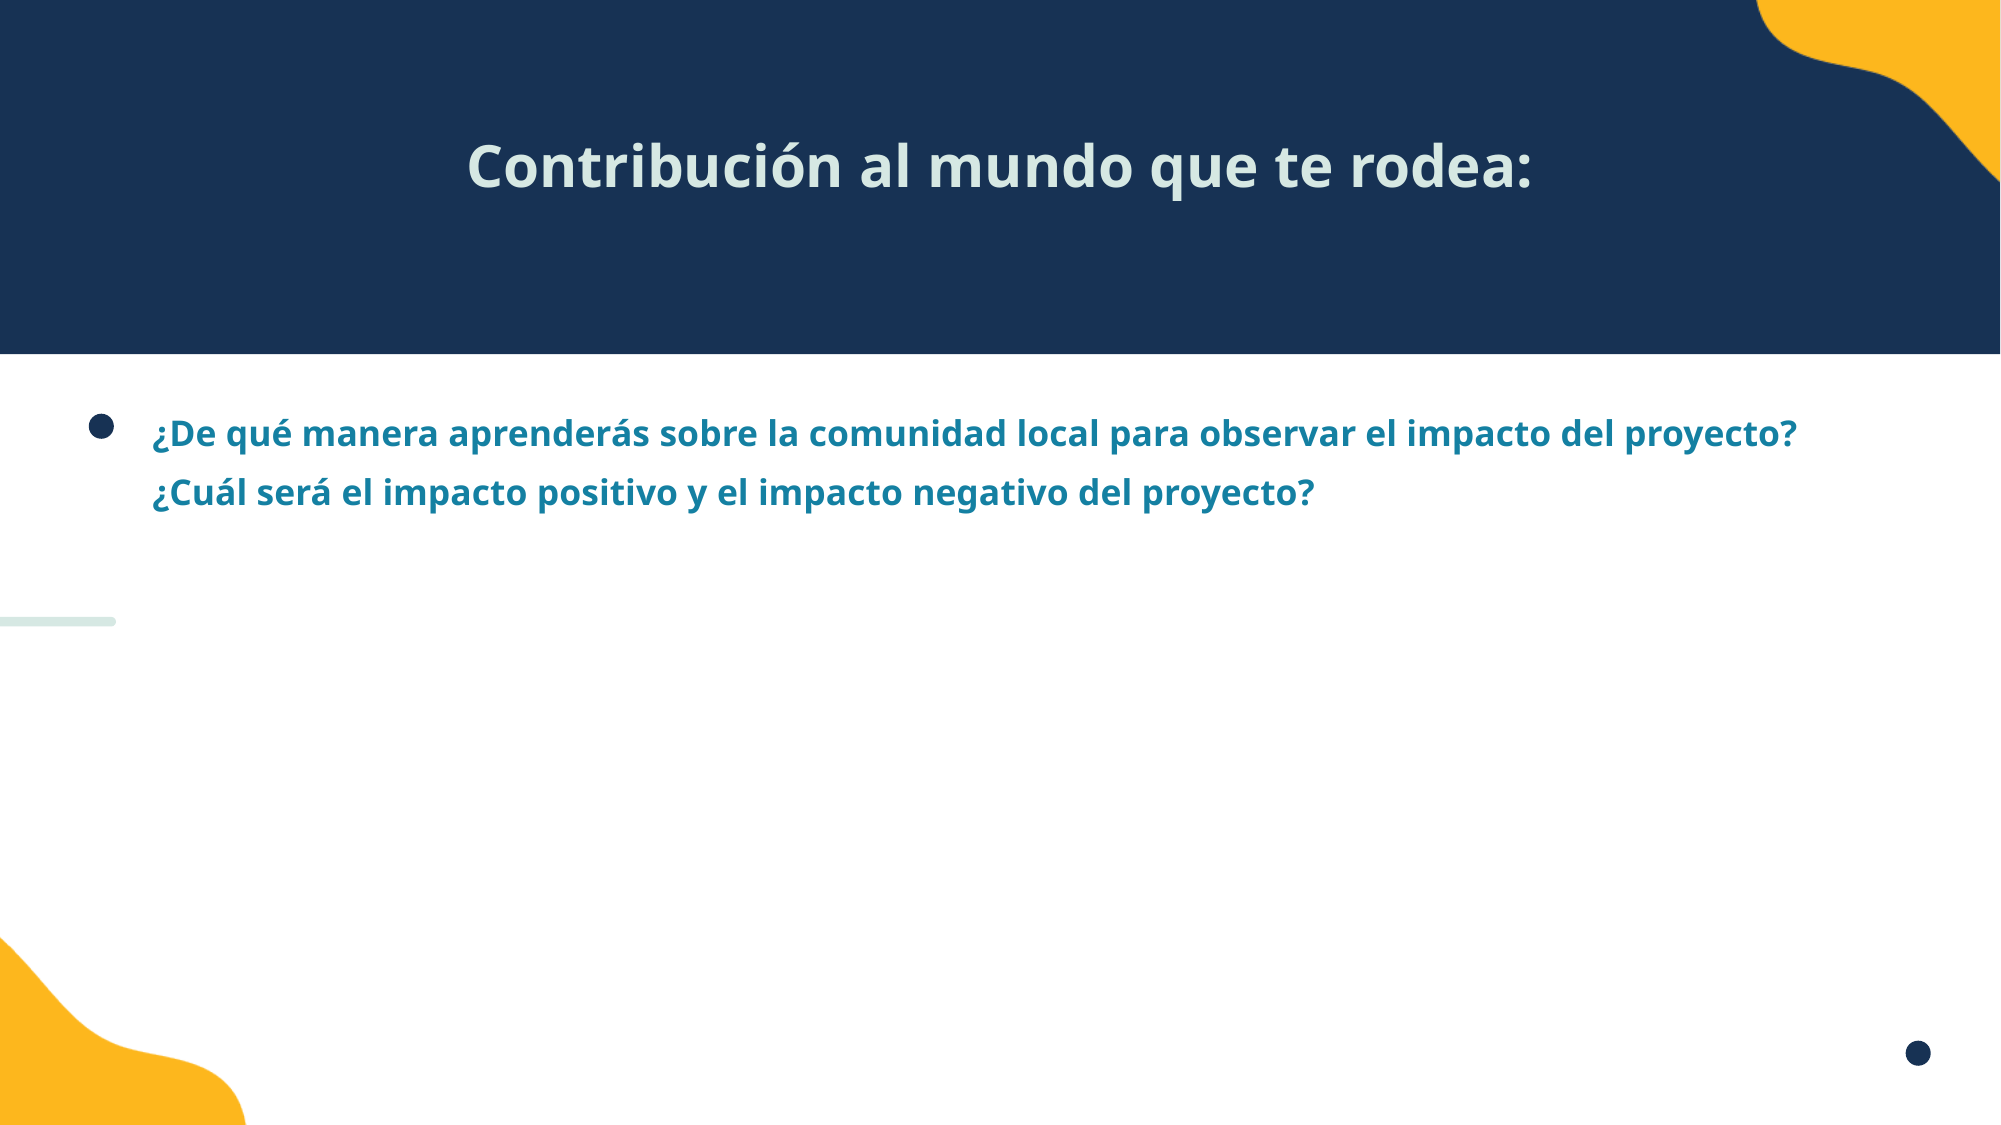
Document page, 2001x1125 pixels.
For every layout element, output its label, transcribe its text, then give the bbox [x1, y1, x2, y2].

text_box [87, 412, 115, 440]
picture [1755, 0, 2001, 202]
text_box [1904, 1039, 1932, 1067]
list ¿De qué manera aprenderás sobre la comunidad local para observar el impacto del proyecto? ¿Cuál será el impacto positivo y el impacto negativo del proyecto? [137, 408, 1843, 548]
text_box [0, 616, 117, 627]
picture [0, 919, 247, 1125]
title Contribución al mundo que te rodea: [137, 59, 1863, 278]
